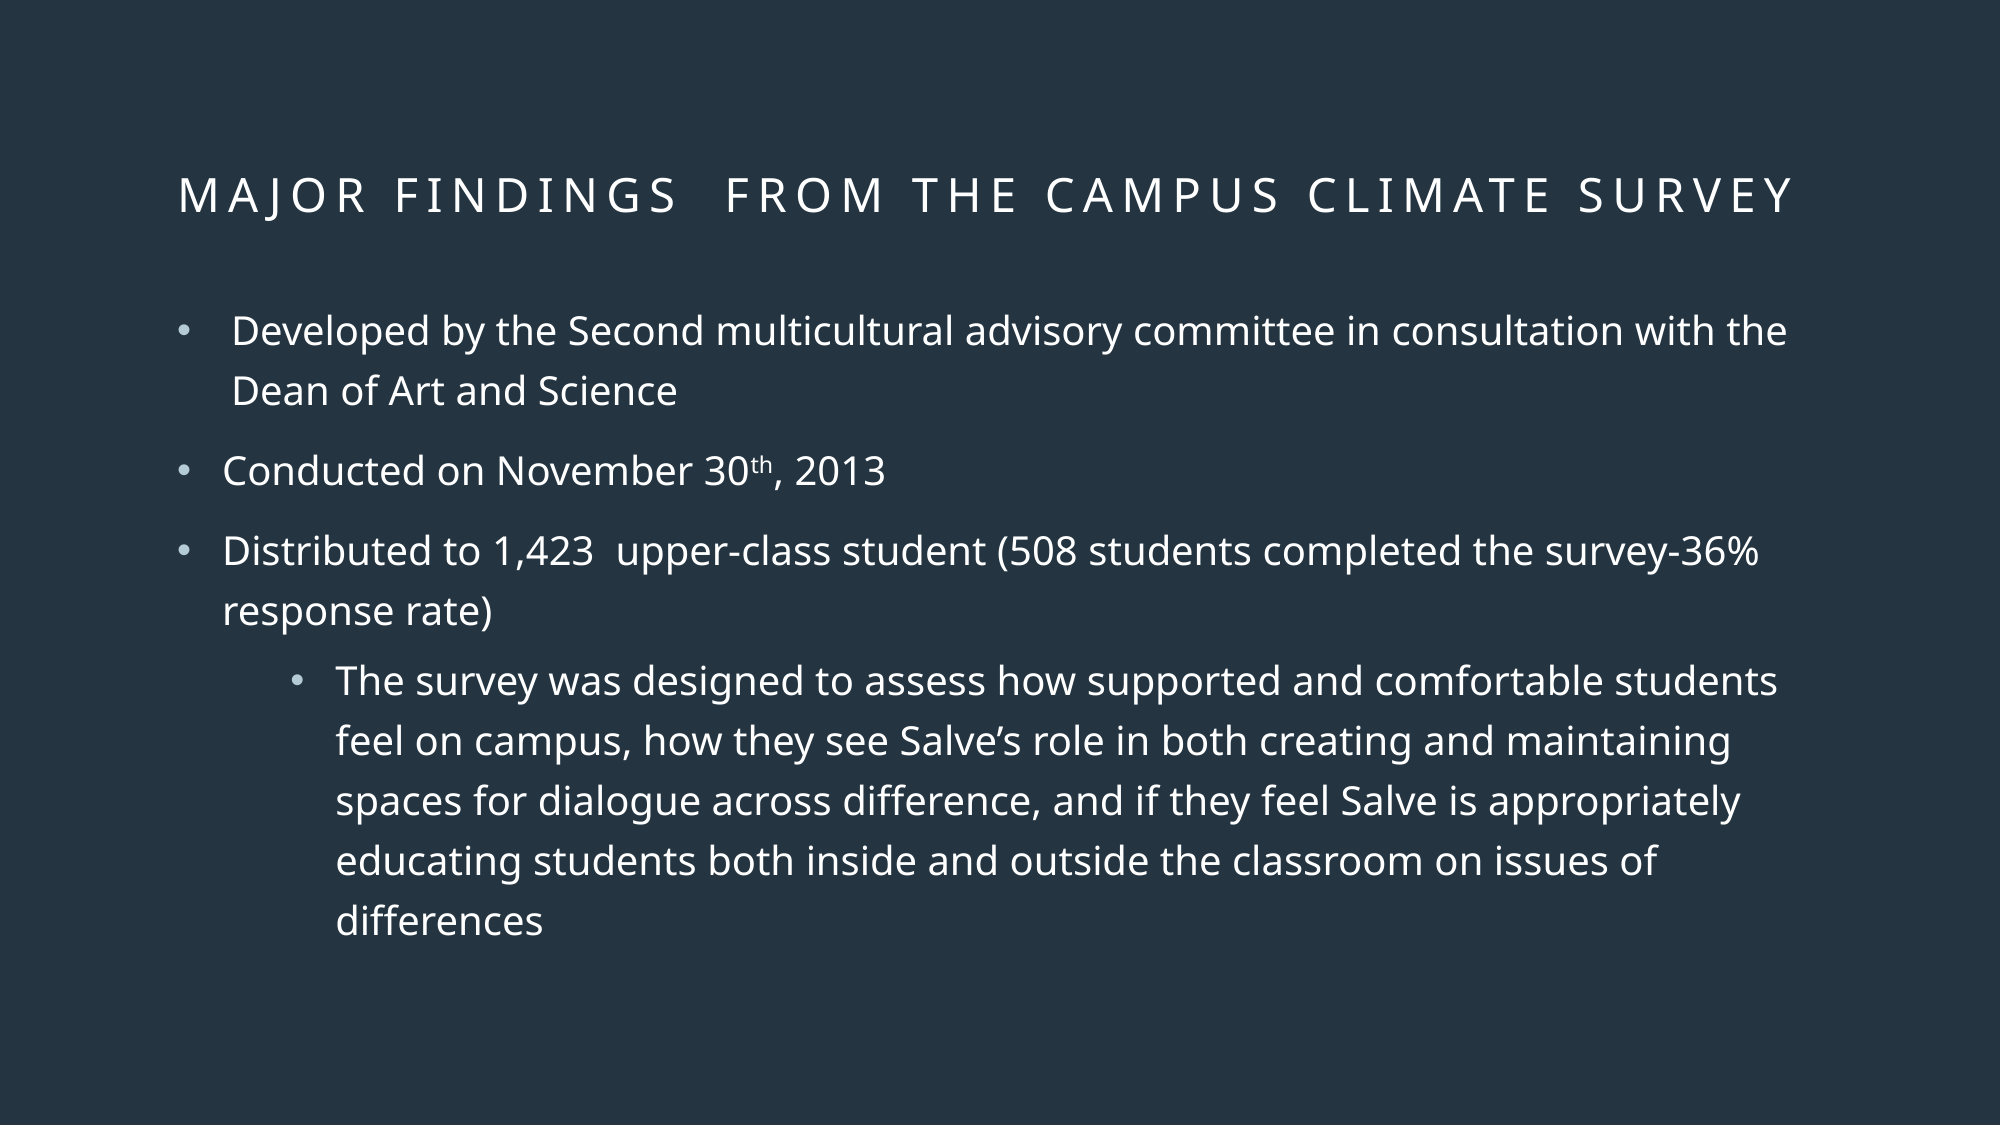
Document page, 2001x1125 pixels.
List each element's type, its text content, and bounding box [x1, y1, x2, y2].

list Developed by the Second multicultural advisory committee in consultation with the Dean of Art and Science Conducted on November 30th, 2013 Distributed to 1,423 upper-class student (508 students completed the survey-36% response rate) The survey was designed to assess how supported and comfortable students feel on campus, how they see Salve’s role in both creating and maintaining spaces for dialogue across difference, and if they feel Salve is appropriately educating students both inside and outside the classroom on issues of differences [177, 293, 1822, 947]
title Major Findings From the Campus Climate Survey [177, 165, 1822, 274]
